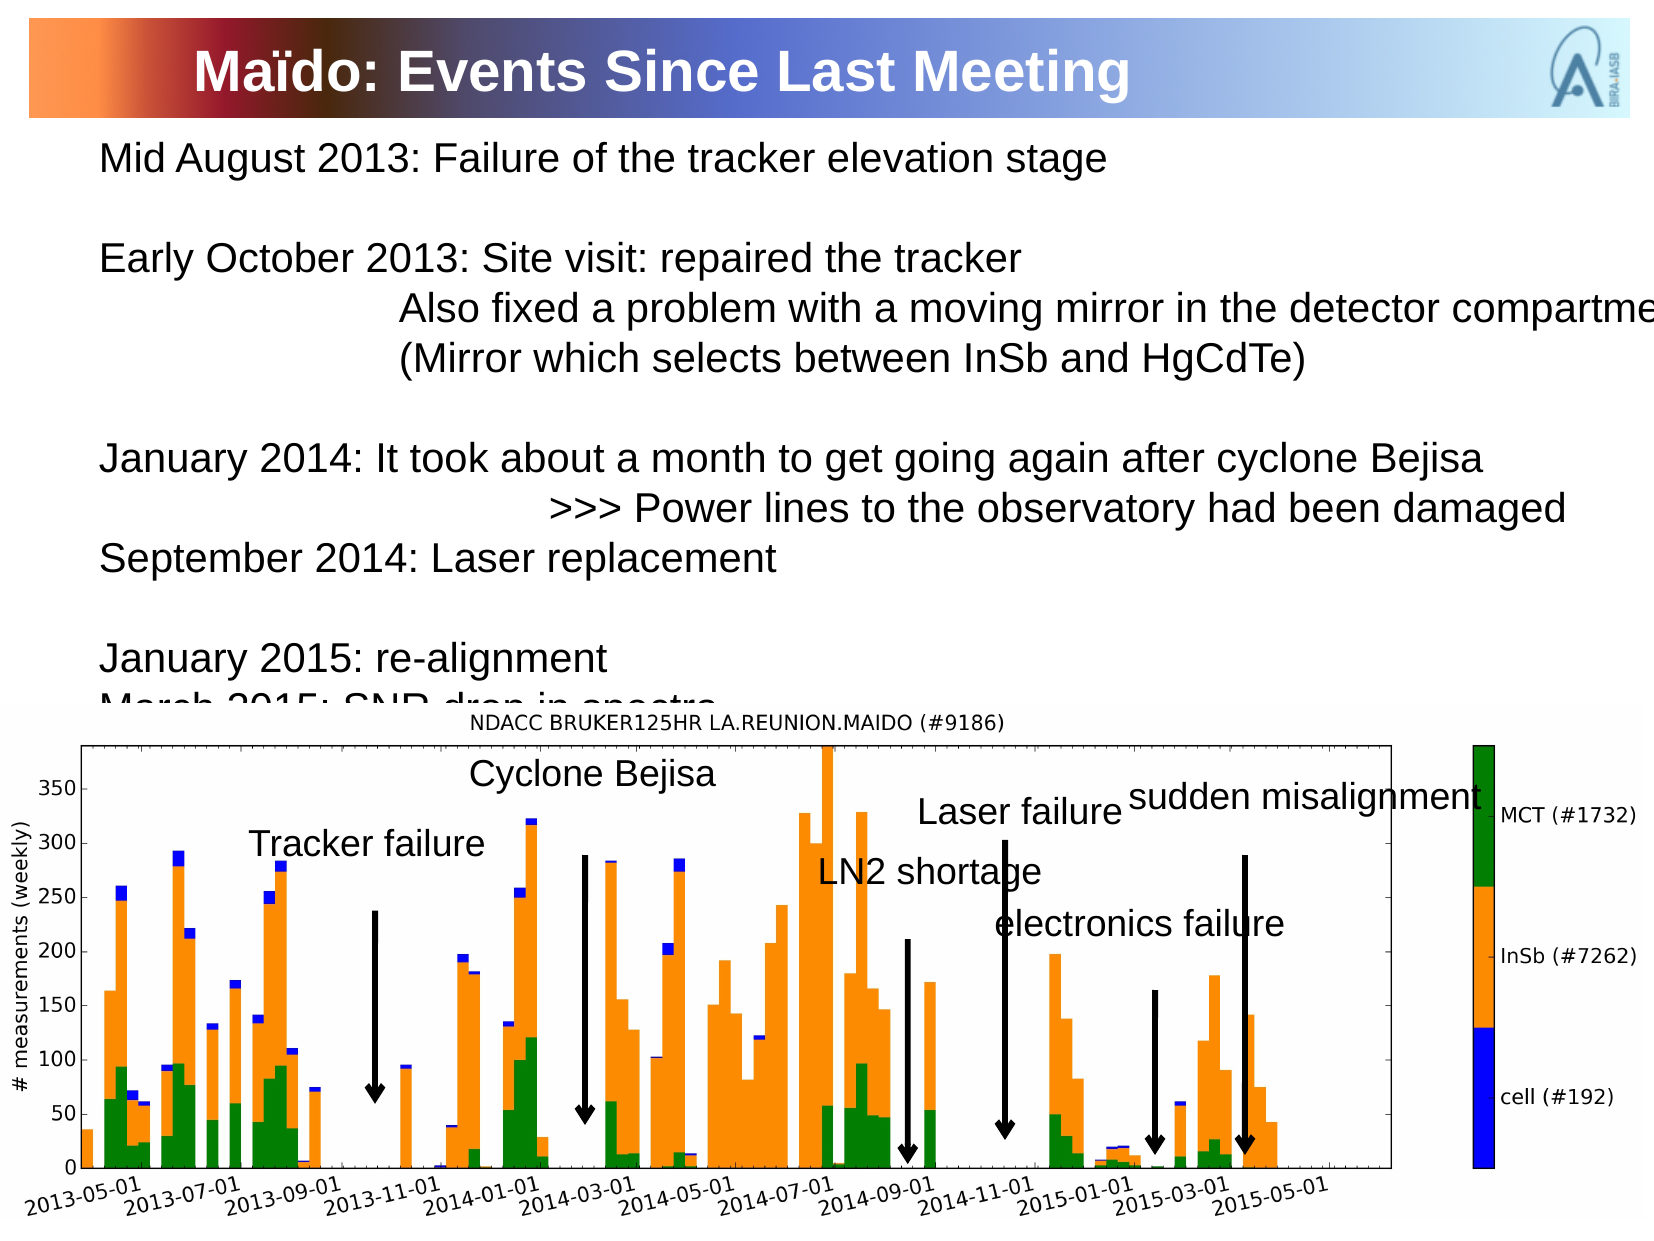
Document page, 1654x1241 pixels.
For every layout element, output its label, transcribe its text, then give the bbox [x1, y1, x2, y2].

title Maïdo: Events Since Last Meeting [193, 25, 1536, 111]
text_box Mid August 2013: Failure of the tracker elevation stage Early October 2013: Site visit: repaired the tracker Also fixed a problem with a moving mirror in the detector compartment (Mirror which selects between InSb and HgCdTe) January 2014: It took about a month to get going again after cyclone Bejisa >>> Power lines to the observatory had been damaged September 2014: Laser replacement January 2015: re-alignment March 2015: SNR drop in spectra [84, 123, 1446, 702]
picture [29, 18, 1630, 118]
picture [0, 703, 1645, 1220]
